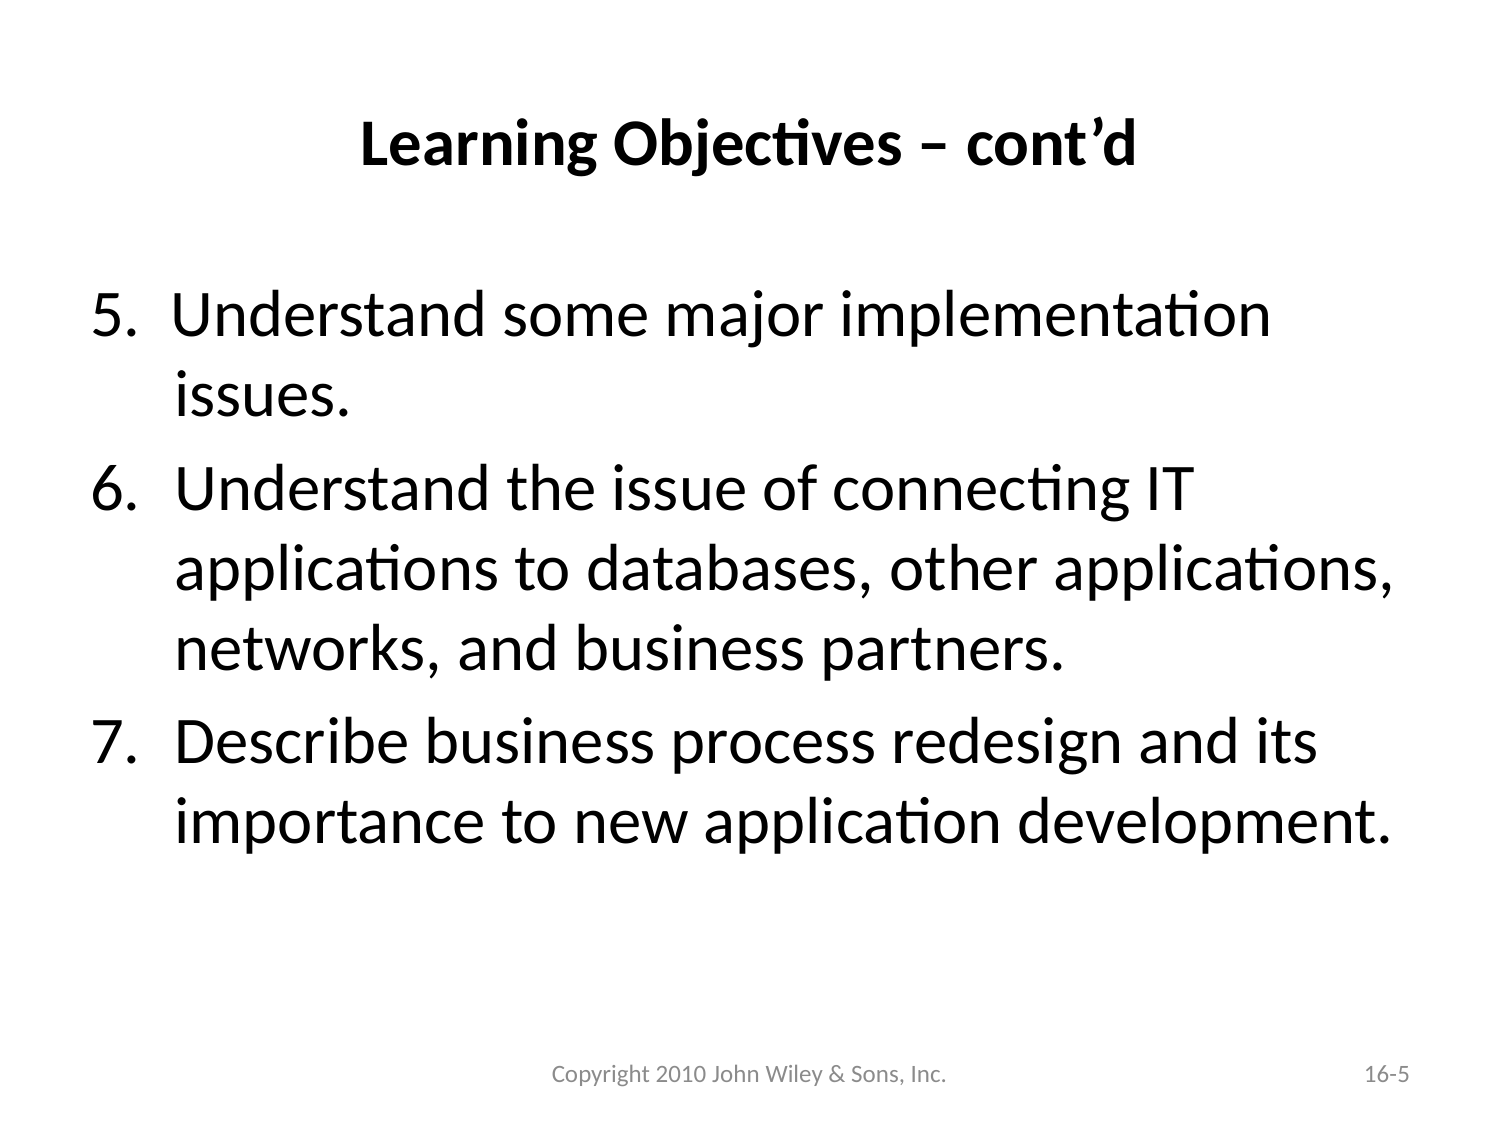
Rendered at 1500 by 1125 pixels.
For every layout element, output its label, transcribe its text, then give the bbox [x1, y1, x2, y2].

title Learning Objectives – cont’d [75, 45, 1425, 233]
footer Copyright 2010 John Wiley & Sons, Inc. [512, 1042, 988, 1103]
list 5. Understand some major implementation issues. Understand the issue of connecting IT applications to databases, other applications, networks, and business partners. Describe business process redesign and its importance to new application development. [75, 262, 1425, 1005]
slide_number 16-5 [1074, 1042, 1425, 1103]
